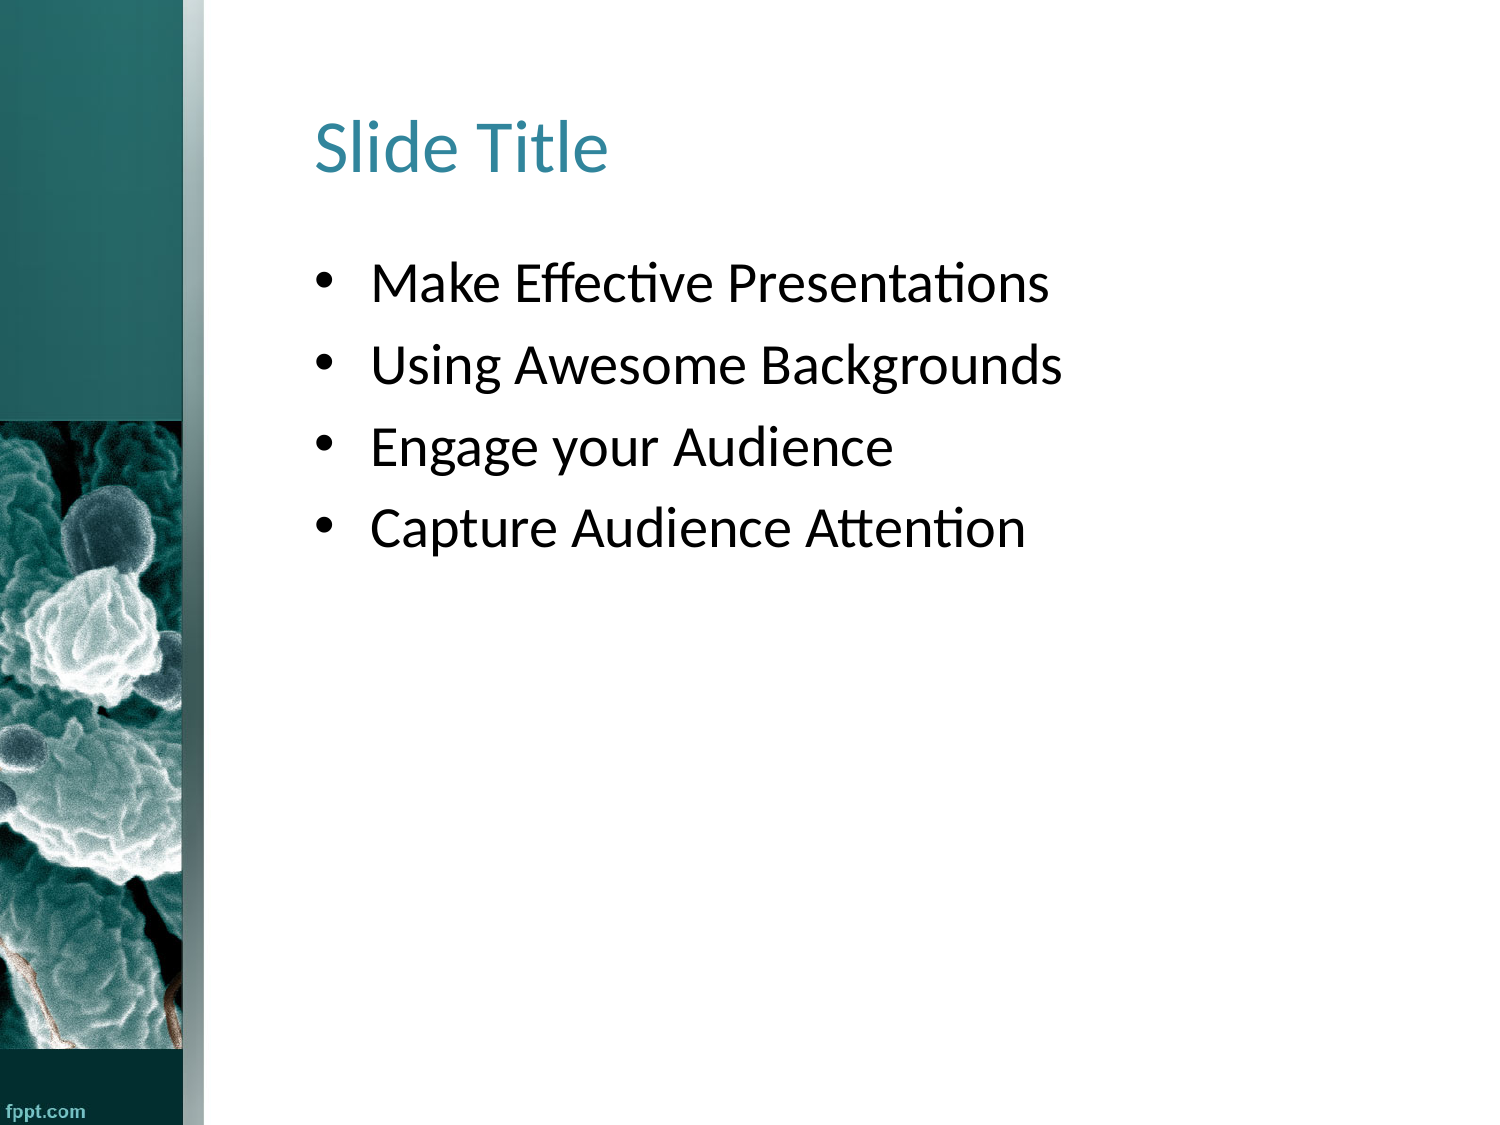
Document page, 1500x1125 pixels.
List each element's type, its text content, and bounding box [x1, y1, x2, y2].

picture [0, 0, 1500, 1125]
title Slide Title [299, 86, 1452, 199]
list Make Effective Presentations Using Awesome Backgrounds Engage your Audience Capture Audience Attention [299, 236, 1450, 939]
